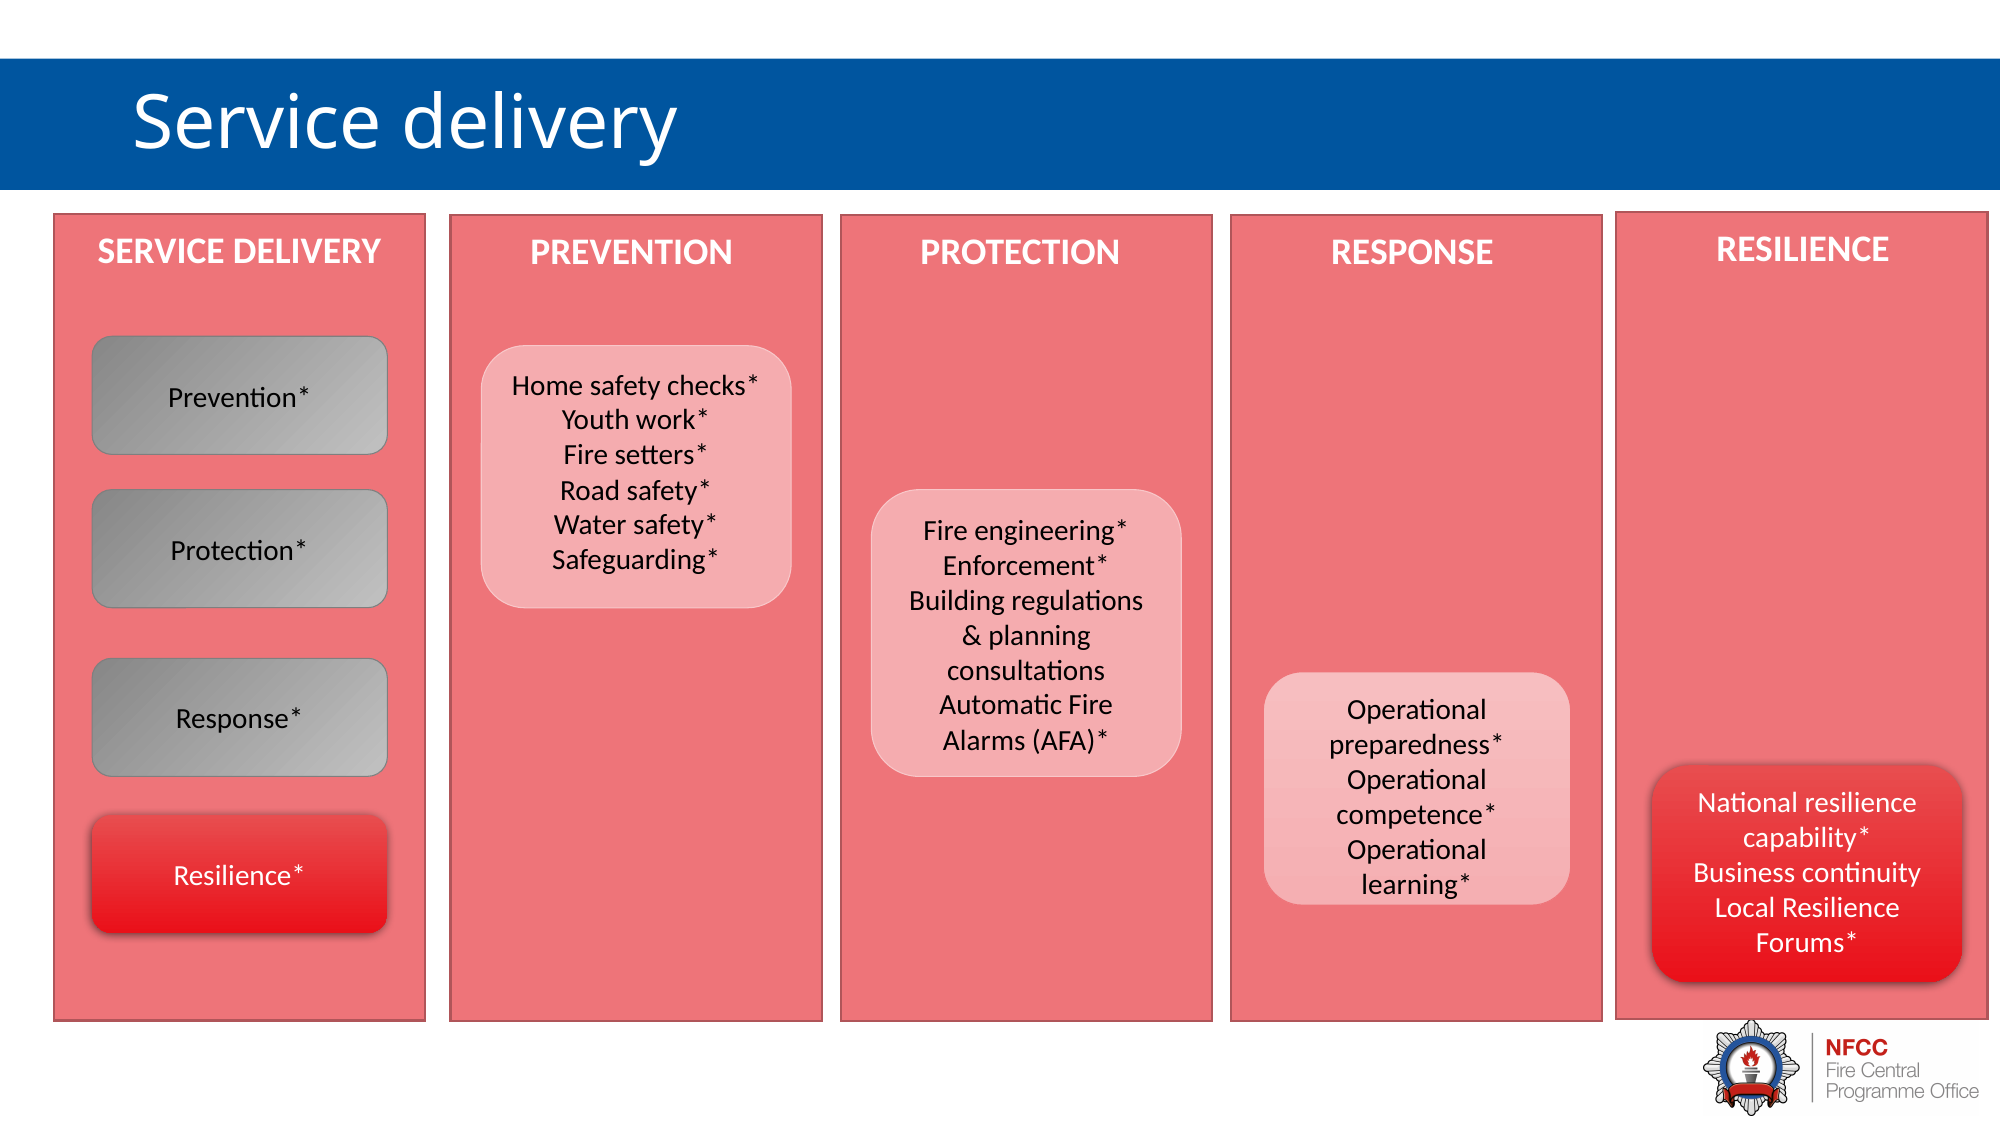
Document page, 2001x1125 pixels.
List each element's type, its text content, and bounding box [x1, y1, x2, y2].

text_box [450, 214, 822, 1022]
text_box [840, 214, 1212, 1022]
picture [1703, 1020, 1979, 1116]
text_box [54, 213, 426, 1021]
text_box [1616, 212, 1988, 1019]
title Service delivery [0, 58, 2000, 190]
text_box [1231, 214, 1603, 1022]
